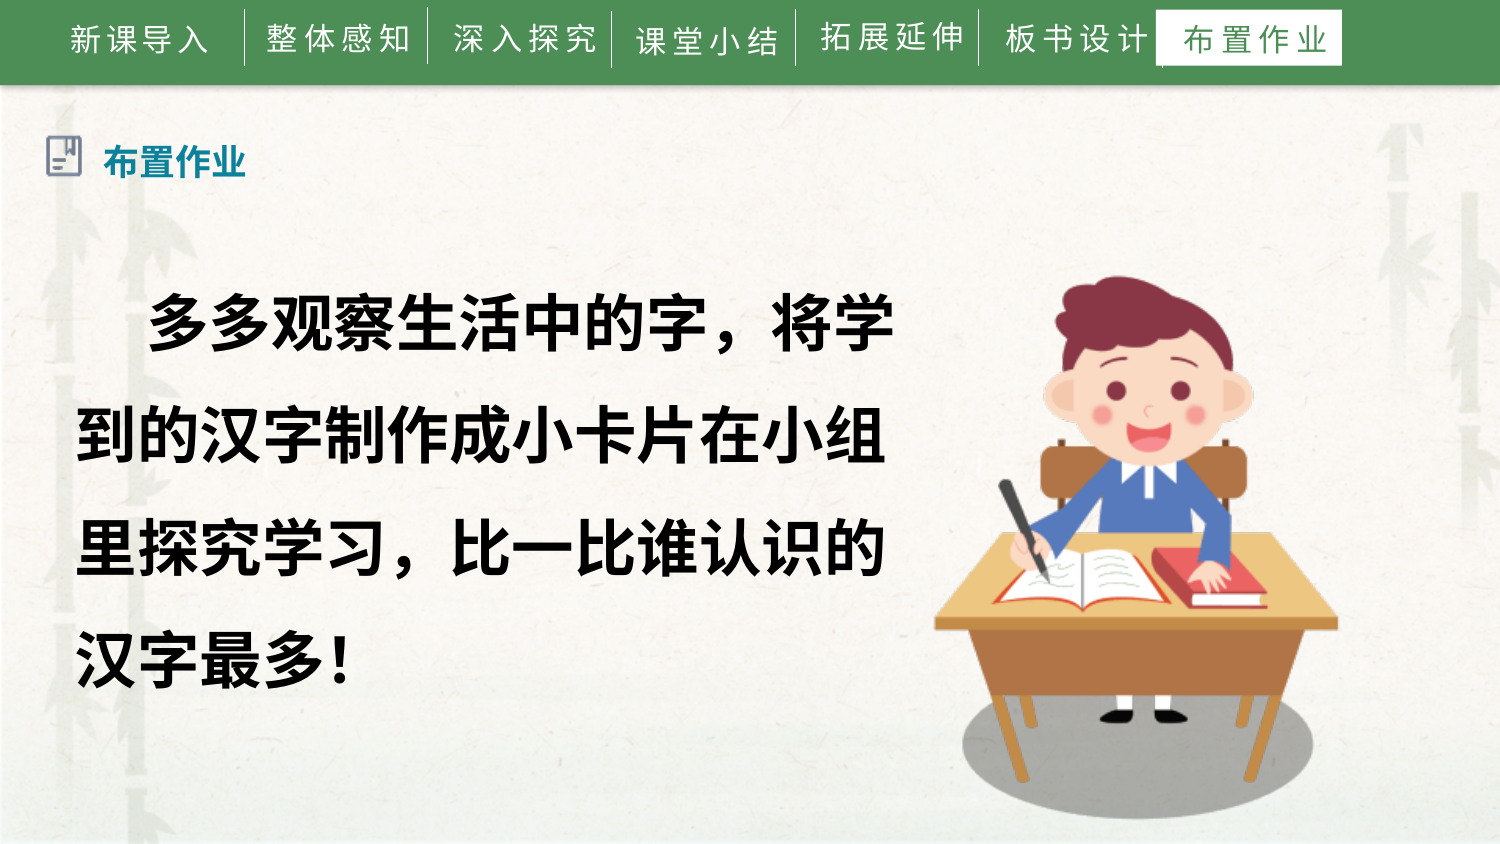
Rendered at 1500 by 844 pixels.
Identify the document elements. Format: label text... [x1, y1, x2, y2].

text_box 多多观察生活中的字，将学到的汉字制作成小卡片在小组里探究学习，比一比谁认识的汉字最多！ [63, 241, 806, 702]
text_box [0, 0, 1500, 86]
picture [0, 86, 1500, 844]
text_box 布置作业 [92, 128, 1387, 193]
